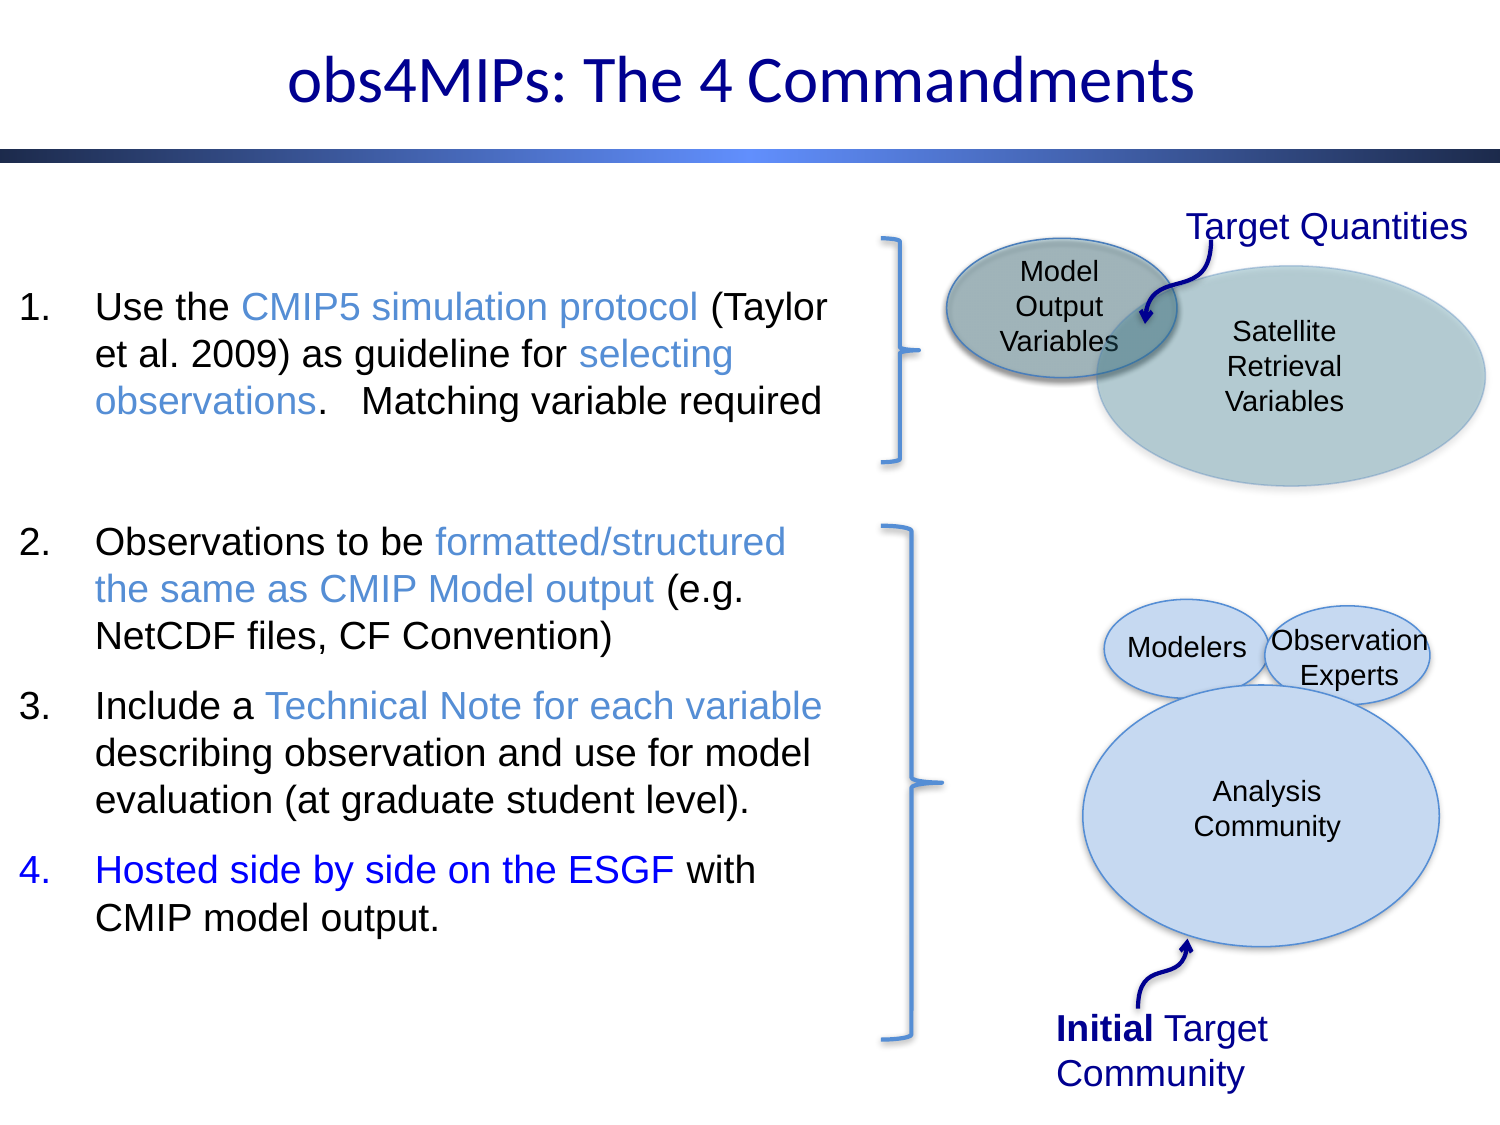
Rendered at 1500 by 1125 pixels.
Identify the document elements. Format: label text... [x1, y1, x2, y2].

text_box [1045, 599, 1445, 1103]
text_box [880, 523, 945, 1042]
text_box [880, 236, 921, 465]
text_box obs4MIPs: The 4 Commandments [67, 0, 1417, 170]
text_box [946, 194, 1486, 487]
subtitle Use the CMIP5 simulation protocol (Taylor et al. 2009) as guideline for selecting observations. Matching variable required Observations to be formatted/structured the same as CMIP Model output (e.g. NetCDF files, CF Convention) Include a Technical Note for each variable describing observation and use for model evaluation (at graduate student level). Hosted side by side on the ESGF with CMIP model output. [3, 273, 864, 961]
